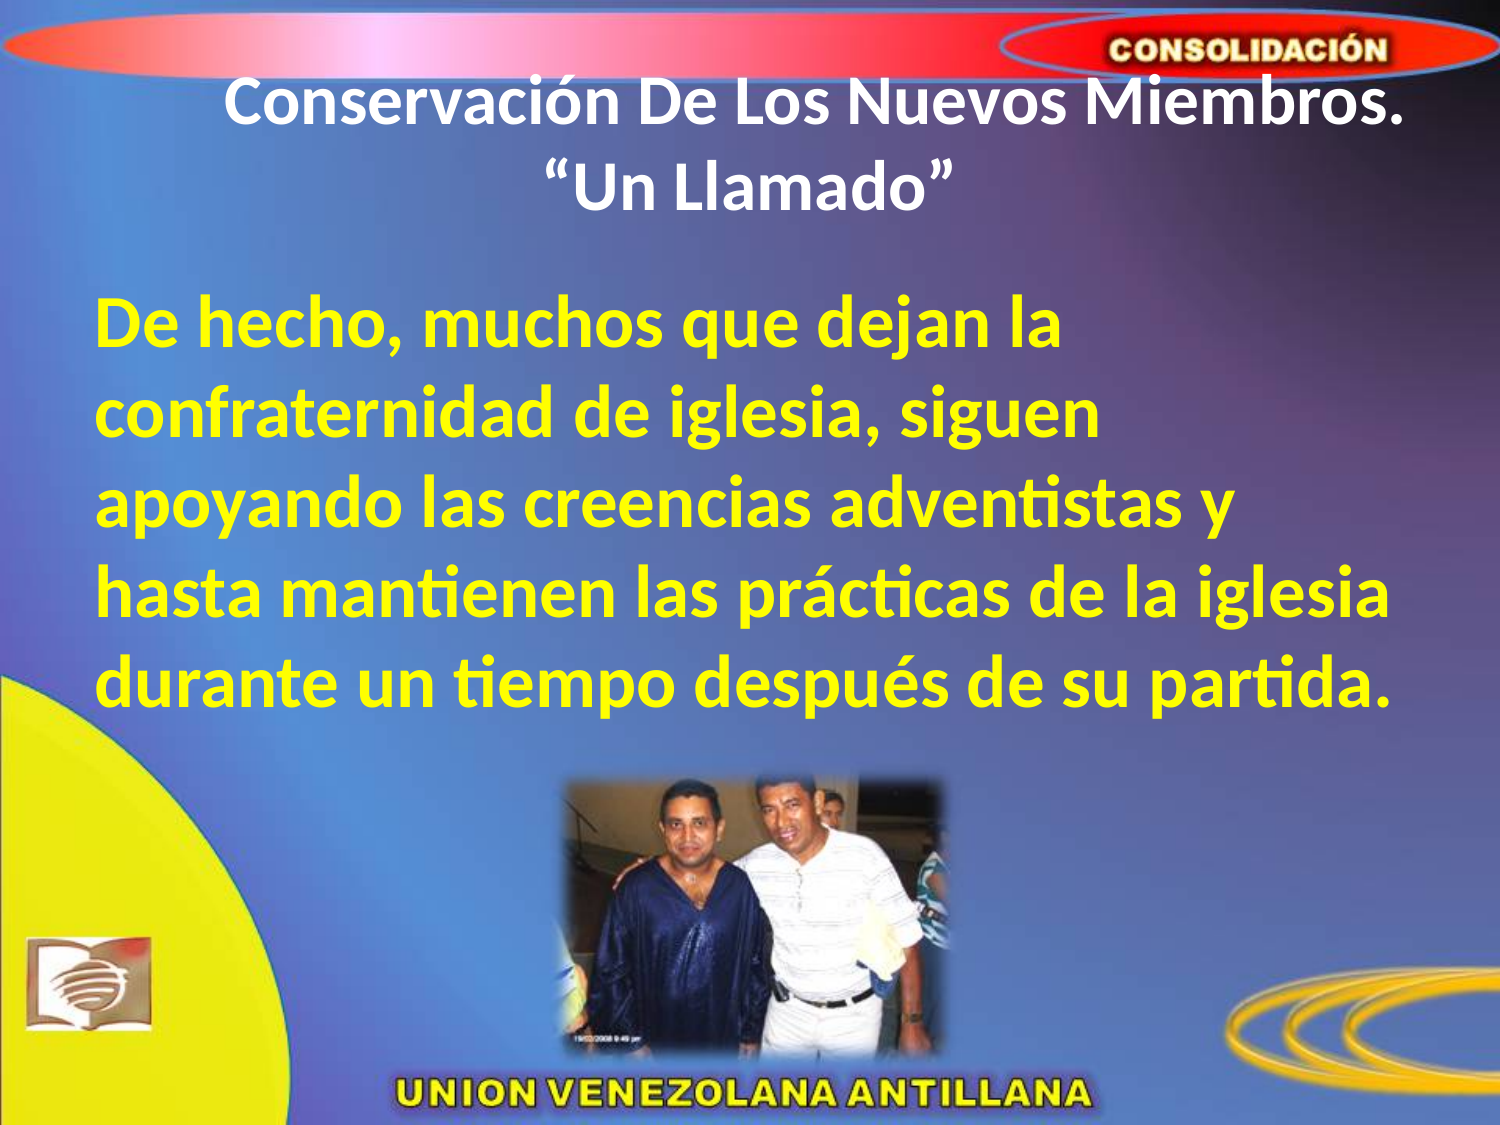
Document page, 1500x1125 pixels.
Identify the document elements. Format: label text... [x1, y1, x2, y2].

title Conservación De Los Nuevos Miembros. “Un Llamado” [75, 45, 1425, 233]
picture [0, 0, 1500, 1125]
list De hecho, muchos que dejan la confraternidad de iglesia, siguen apoyando las creencias adventistas y hasta mantienen las prácticas de la iglesia durante un tiempo después de su partida. [23, 265, 1418, 1008]
